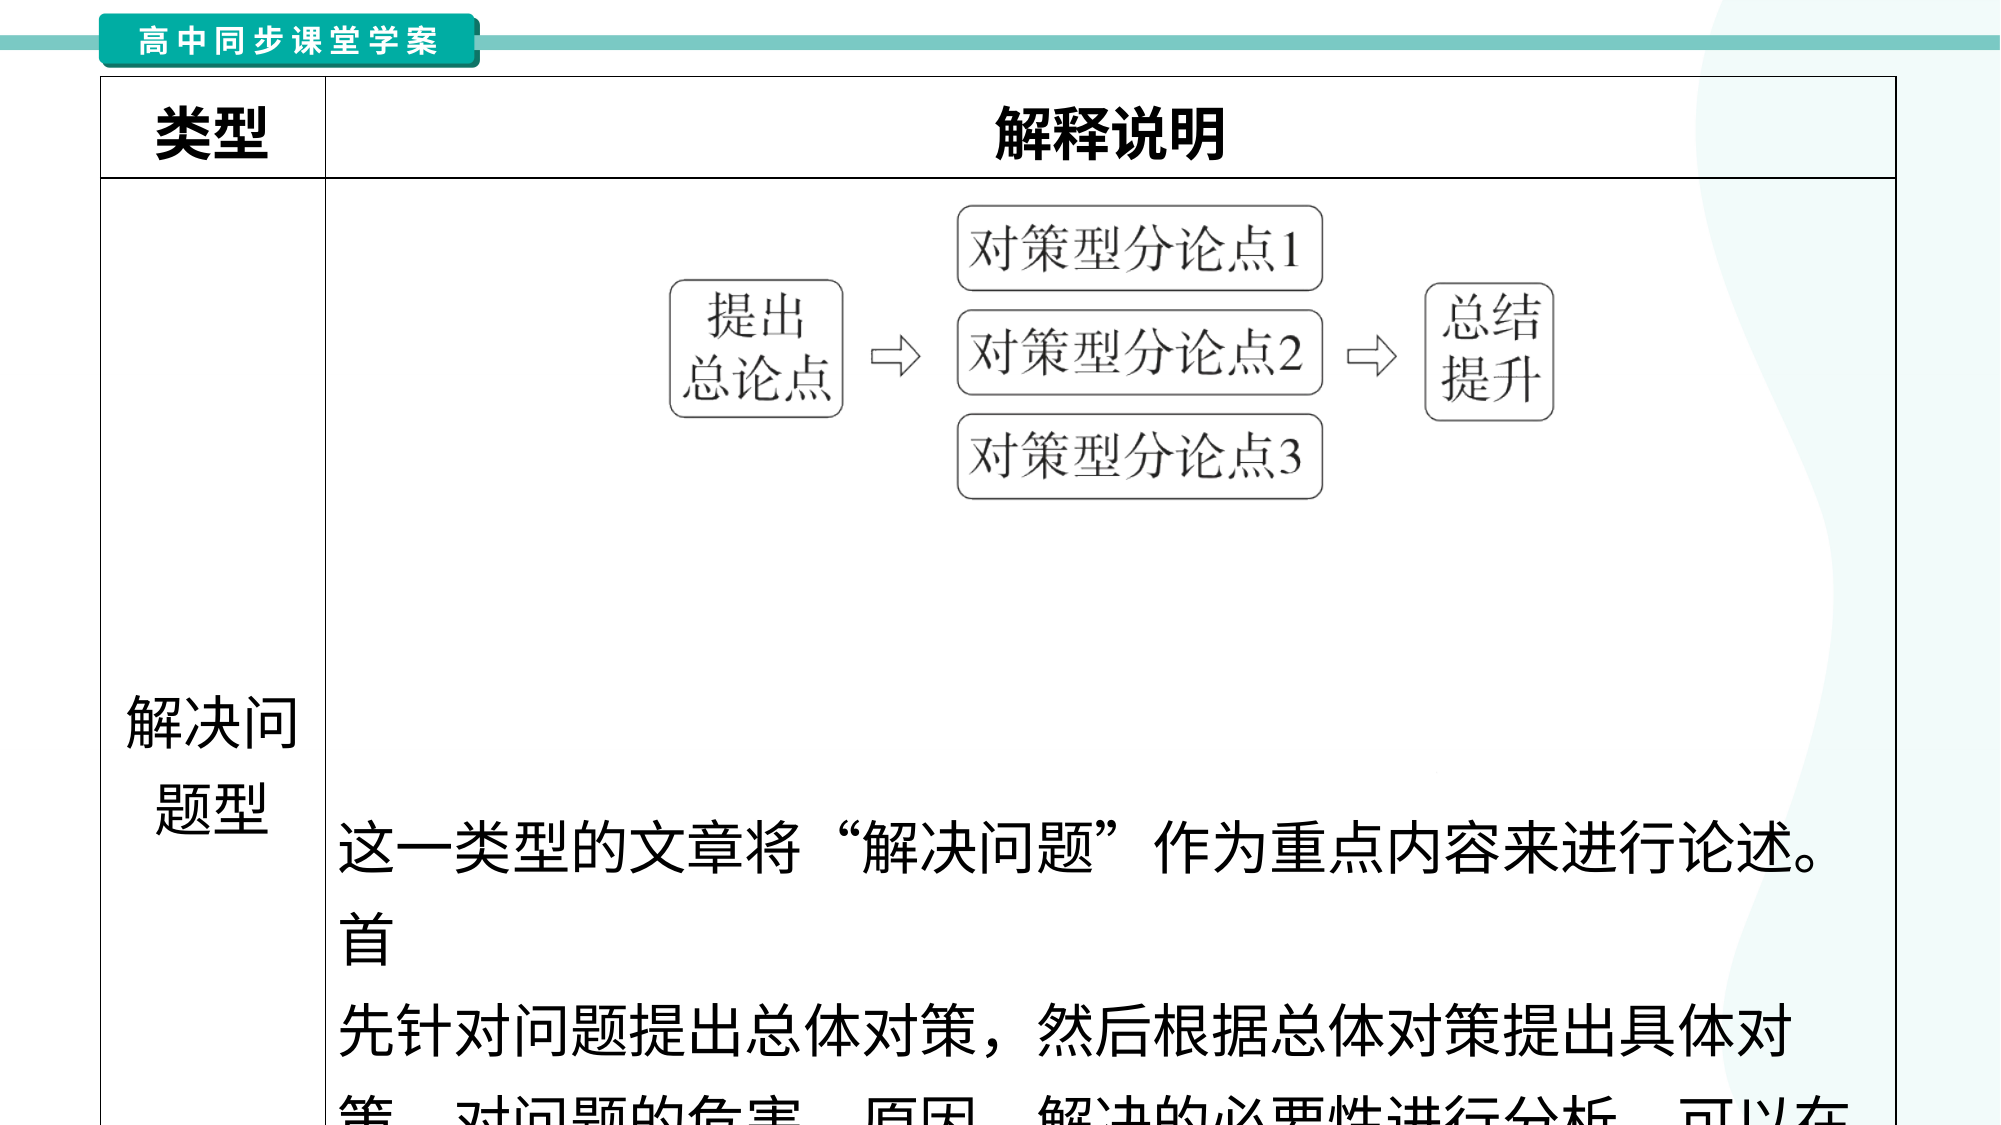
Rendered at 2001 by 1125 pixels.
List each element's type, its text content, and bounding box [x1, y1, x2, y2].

table_header 类型 [101, 77, 325, 177]
table_header 解释说明 [326, 77, 1895, 177]
picture [662, 198, 1560, 506]
table_cell 解决问 题型 [101, 179, 325, 1125]
picture [0, 0, 2000, 1125]
table_cell __________________________________________________________________________________________________ 这一类型的文章将“解决问题”作为重点内容来进行论述。首 先针对问题提出总体对策，然后根据总体对策提出具体对 策，对问题的危害、原因、解决的必要性进行分析，可以在 提出分论点前集中论述，也可以在提出分论点后分别论述， 最后对文章进行总结提升。 [326, 179, 1895, 1125]
